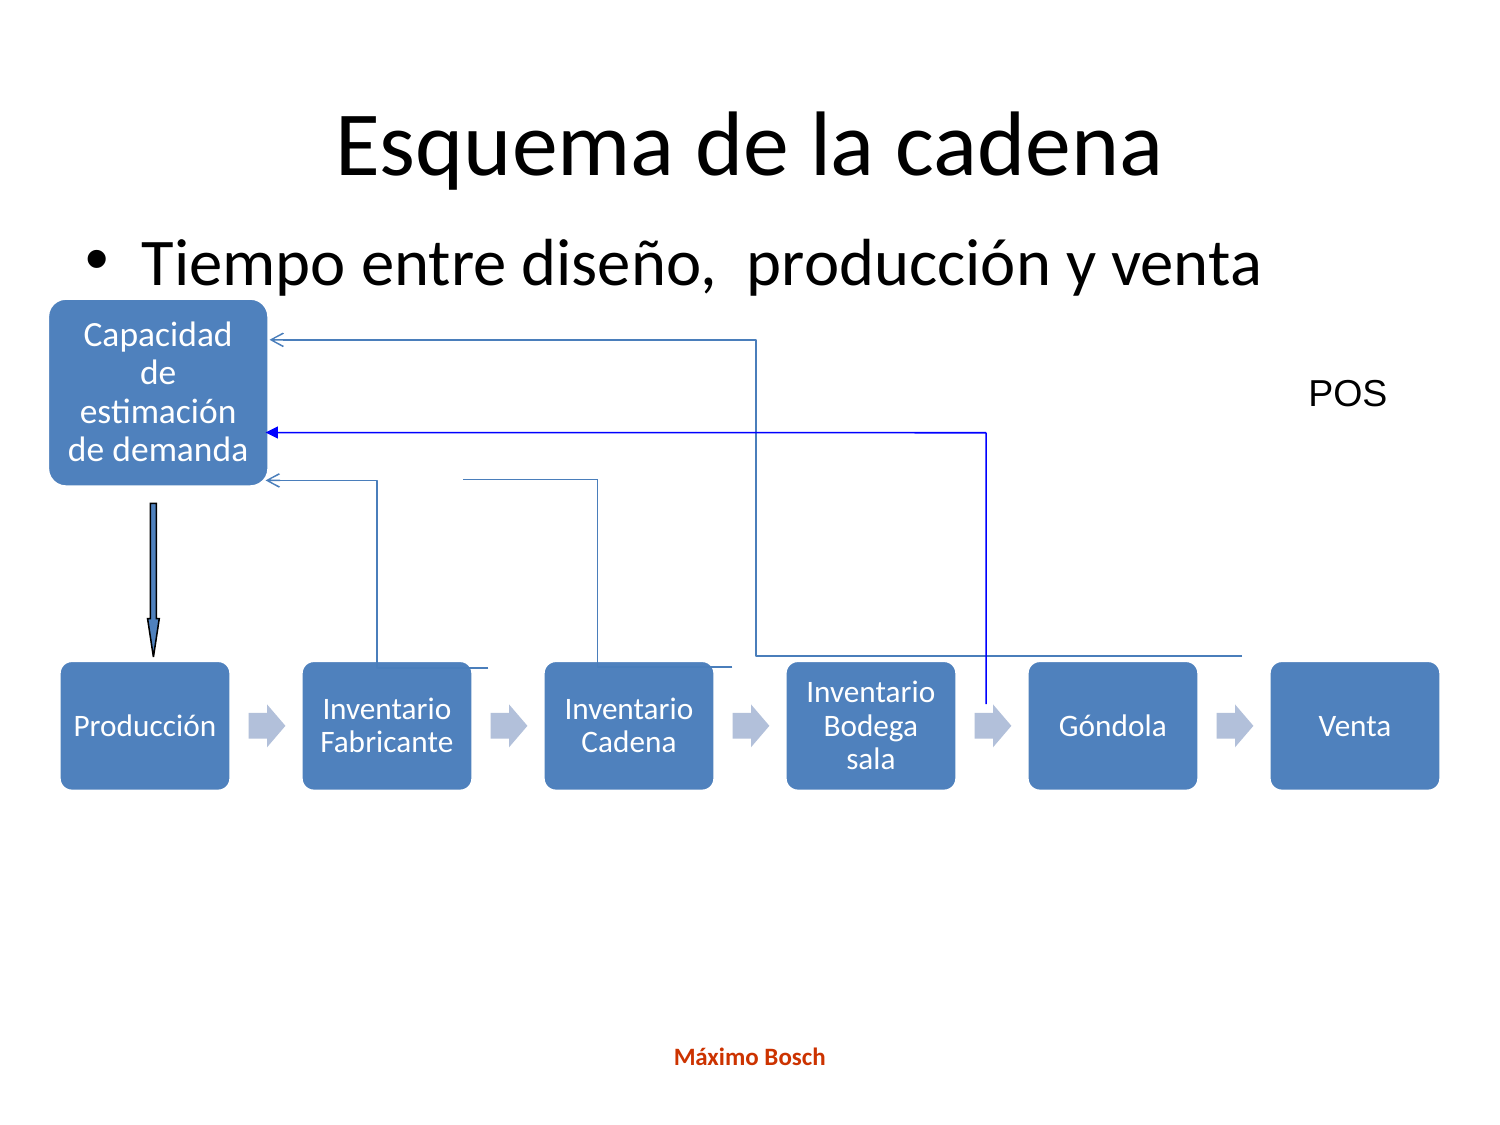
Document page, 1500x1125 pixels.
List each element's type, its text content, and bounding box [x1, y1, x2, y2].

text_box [265, 432, 987, 705]
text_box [46, 280, 270, 505]
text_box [269, 339, 1243, 657]
list Tiempo entre diseño, producción y venta [70, 210, 1421, 329]
text_box [150, 513, 157, 607]
text_box POS [1293, 361, 1423, 422]
footer Máximo Bosch [512, 1042, 988, 1103]
title Esquema de la cadena [75, 45, 1425, 233]
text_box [58, 609, 1442, 843]
